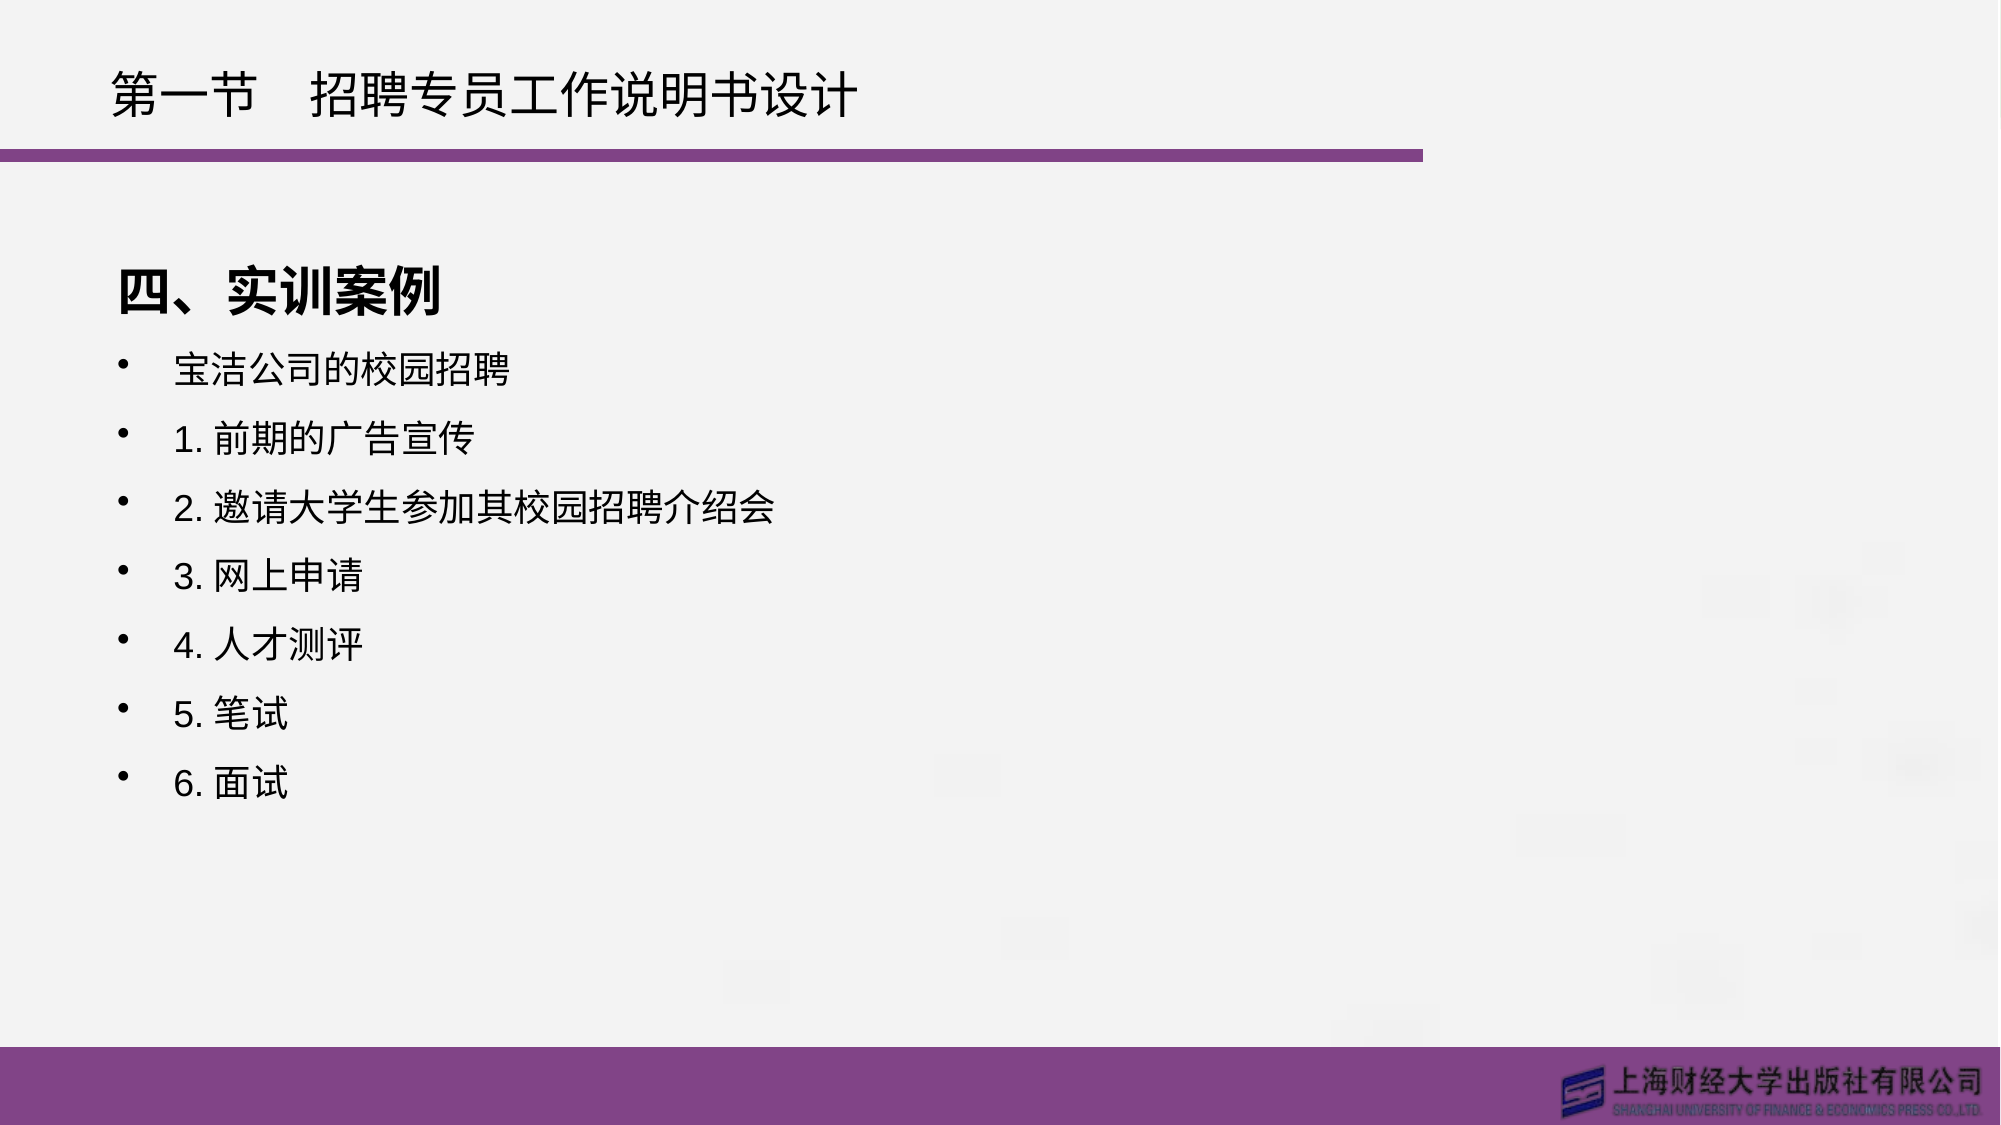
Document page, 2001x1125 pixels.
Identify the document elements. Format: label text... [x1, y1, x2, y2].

list 四、实训案例 宝洁公司的校园招聘 1.前期的广告宣传 2.邀请大学生参加其校园招聘介绍会 3.网上申请 4.人才测评 5.笔试 6.面试 [102, 233, 1898, 1032]
title 第一节 招聘专员工作说明书设计 [94, 42, 1451, 146]
picture [0, 0, 2001, 1125]
